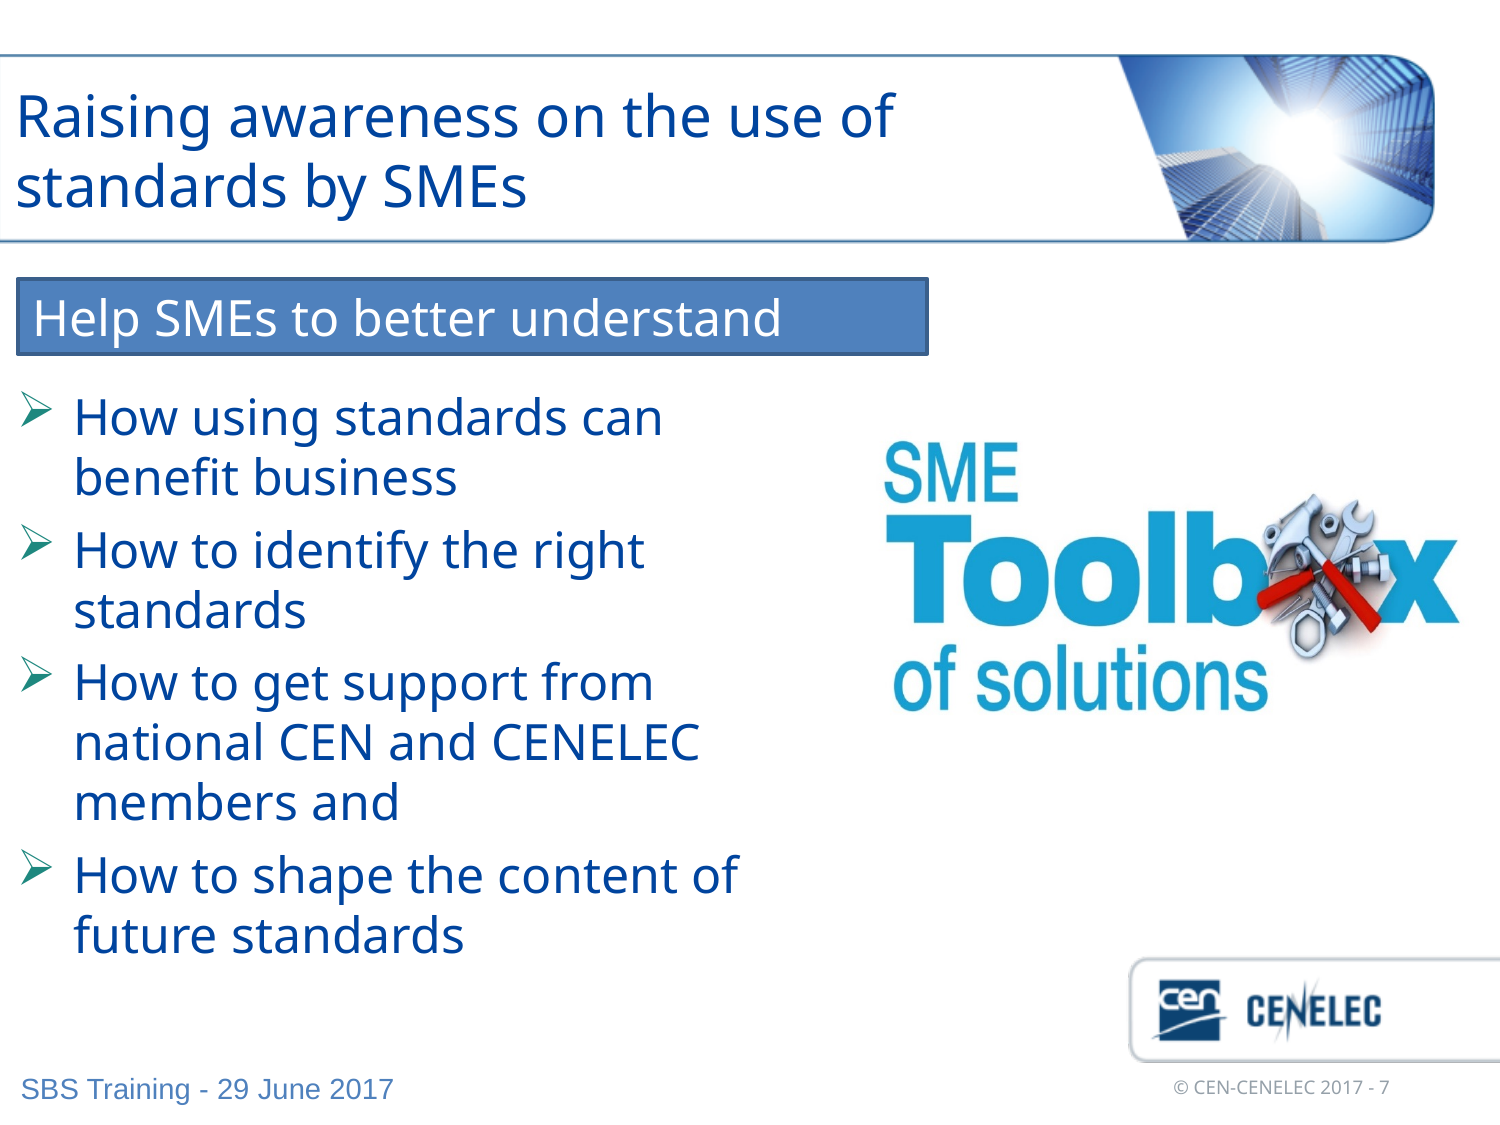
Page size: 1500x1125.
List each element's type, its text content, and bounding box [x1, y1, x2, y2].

list How using standards can benefit business How to identify the right standards How to get support from national CEN and CENELEC members and How to shape the content of future standards [1, 378, 845, 953]
text_box Help SMEs to better understand [16, 277, 929, 356]
picture [1113, 940, 1500, 1074]
picture [867, 430, 1475, 747]
title Raising awareness on the use of standards by SMEs [0, 54, 1117, 244]
picture [1117, 54, 1435, 244]
